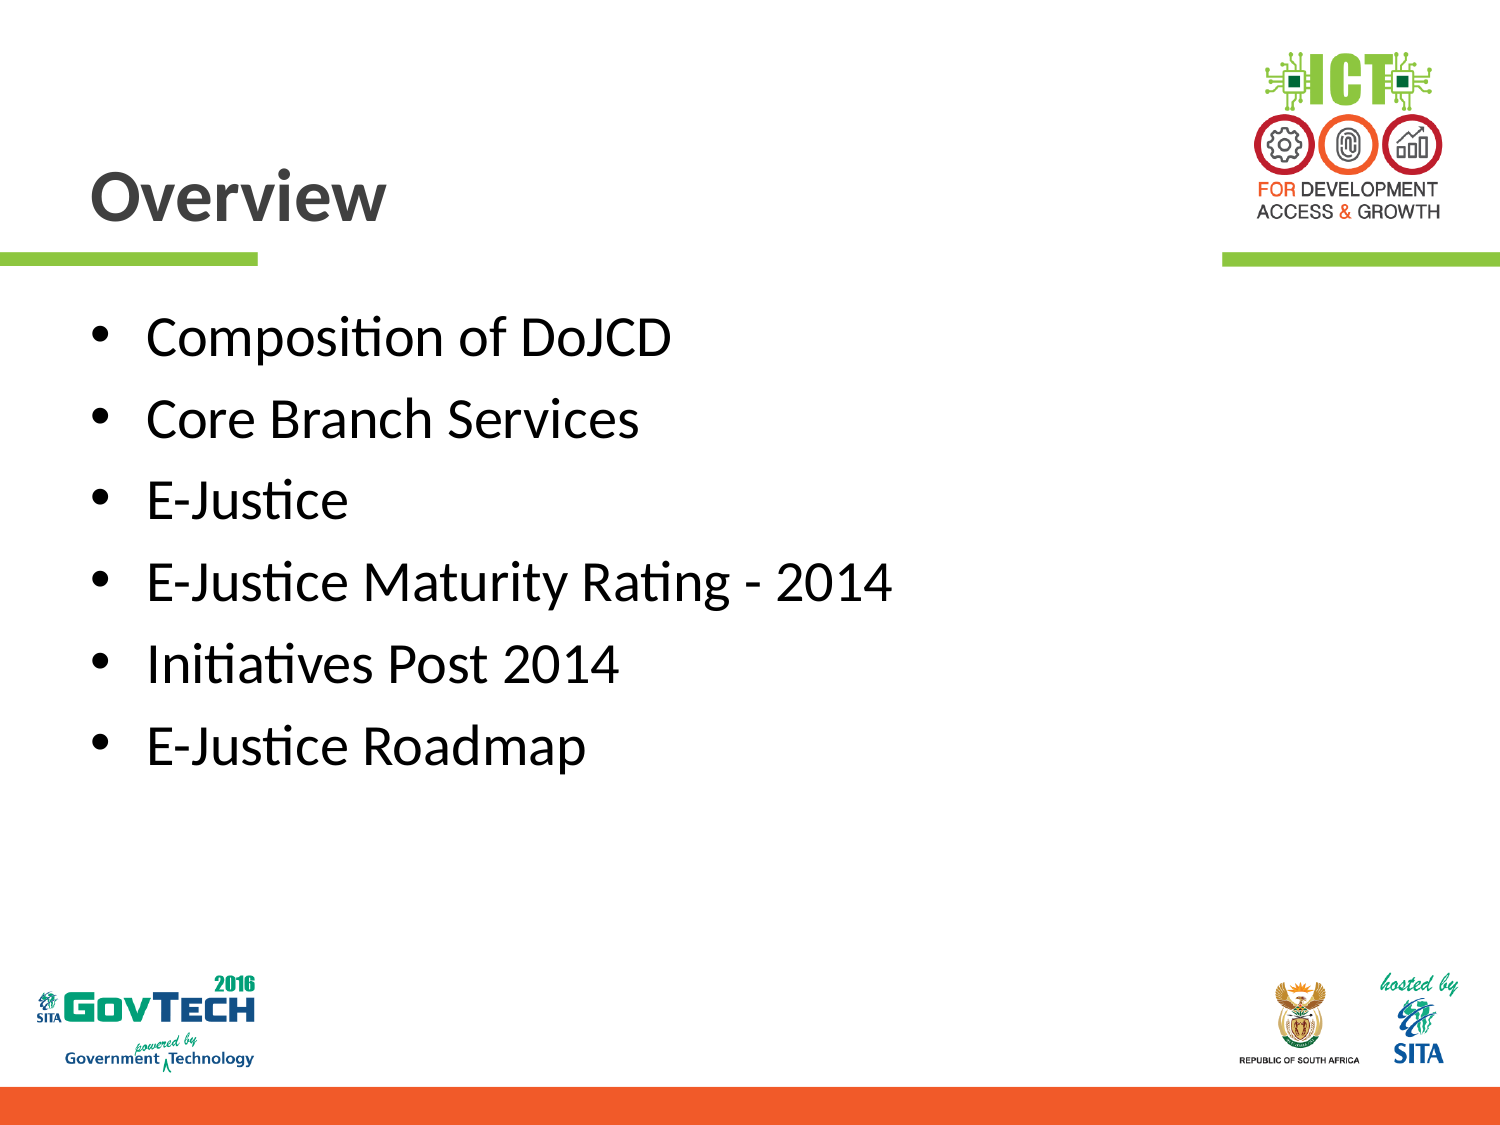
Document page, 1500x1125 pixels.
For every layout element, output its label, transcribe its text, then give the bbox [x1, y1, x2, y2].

picture [0, 0, 1500, 1125]
list Composition of DoJCD Core Branch Services E-Justice E-Justice Maturity Rating - 2014 Initiatives Post 2014 E-Justice Roadmap [75, 290, 1425, 976]
title Overview [75, 56, 1152, 244]
